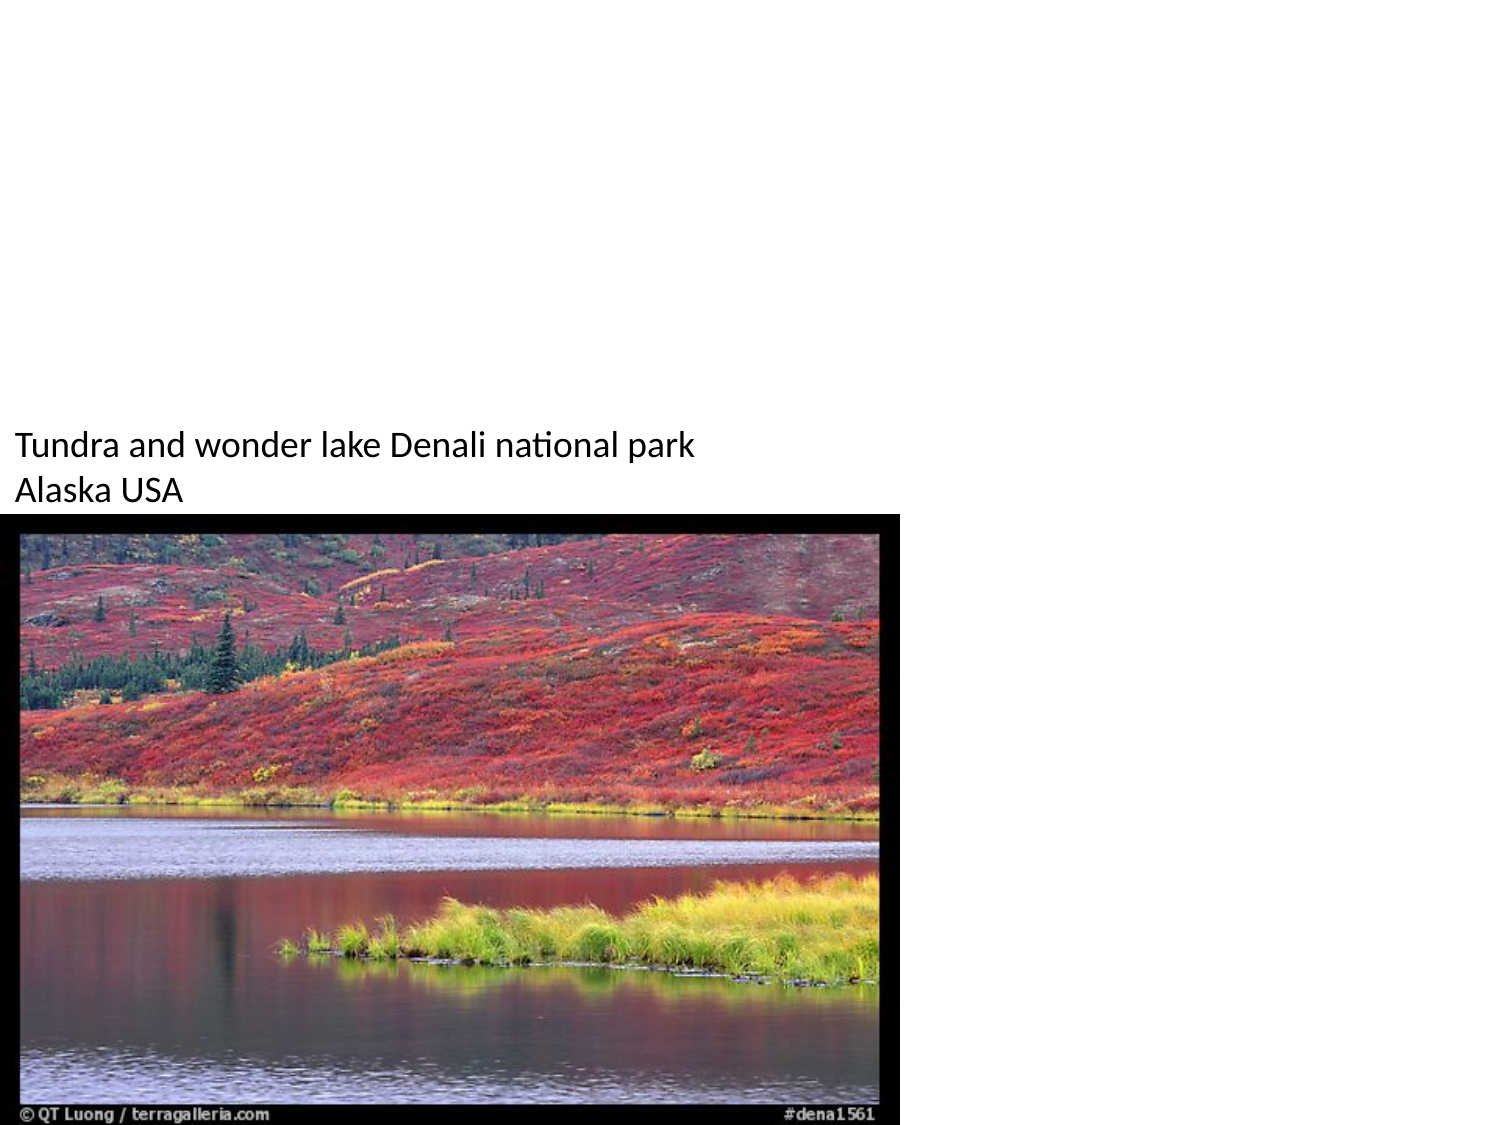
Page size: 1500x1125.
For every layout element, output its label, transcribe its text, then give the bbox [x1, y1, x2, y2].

text_box Tundra and wonder lake Denali national park Alaska USA [0, 412, 750, 512]
picture [0, 513, 901, 1125]
